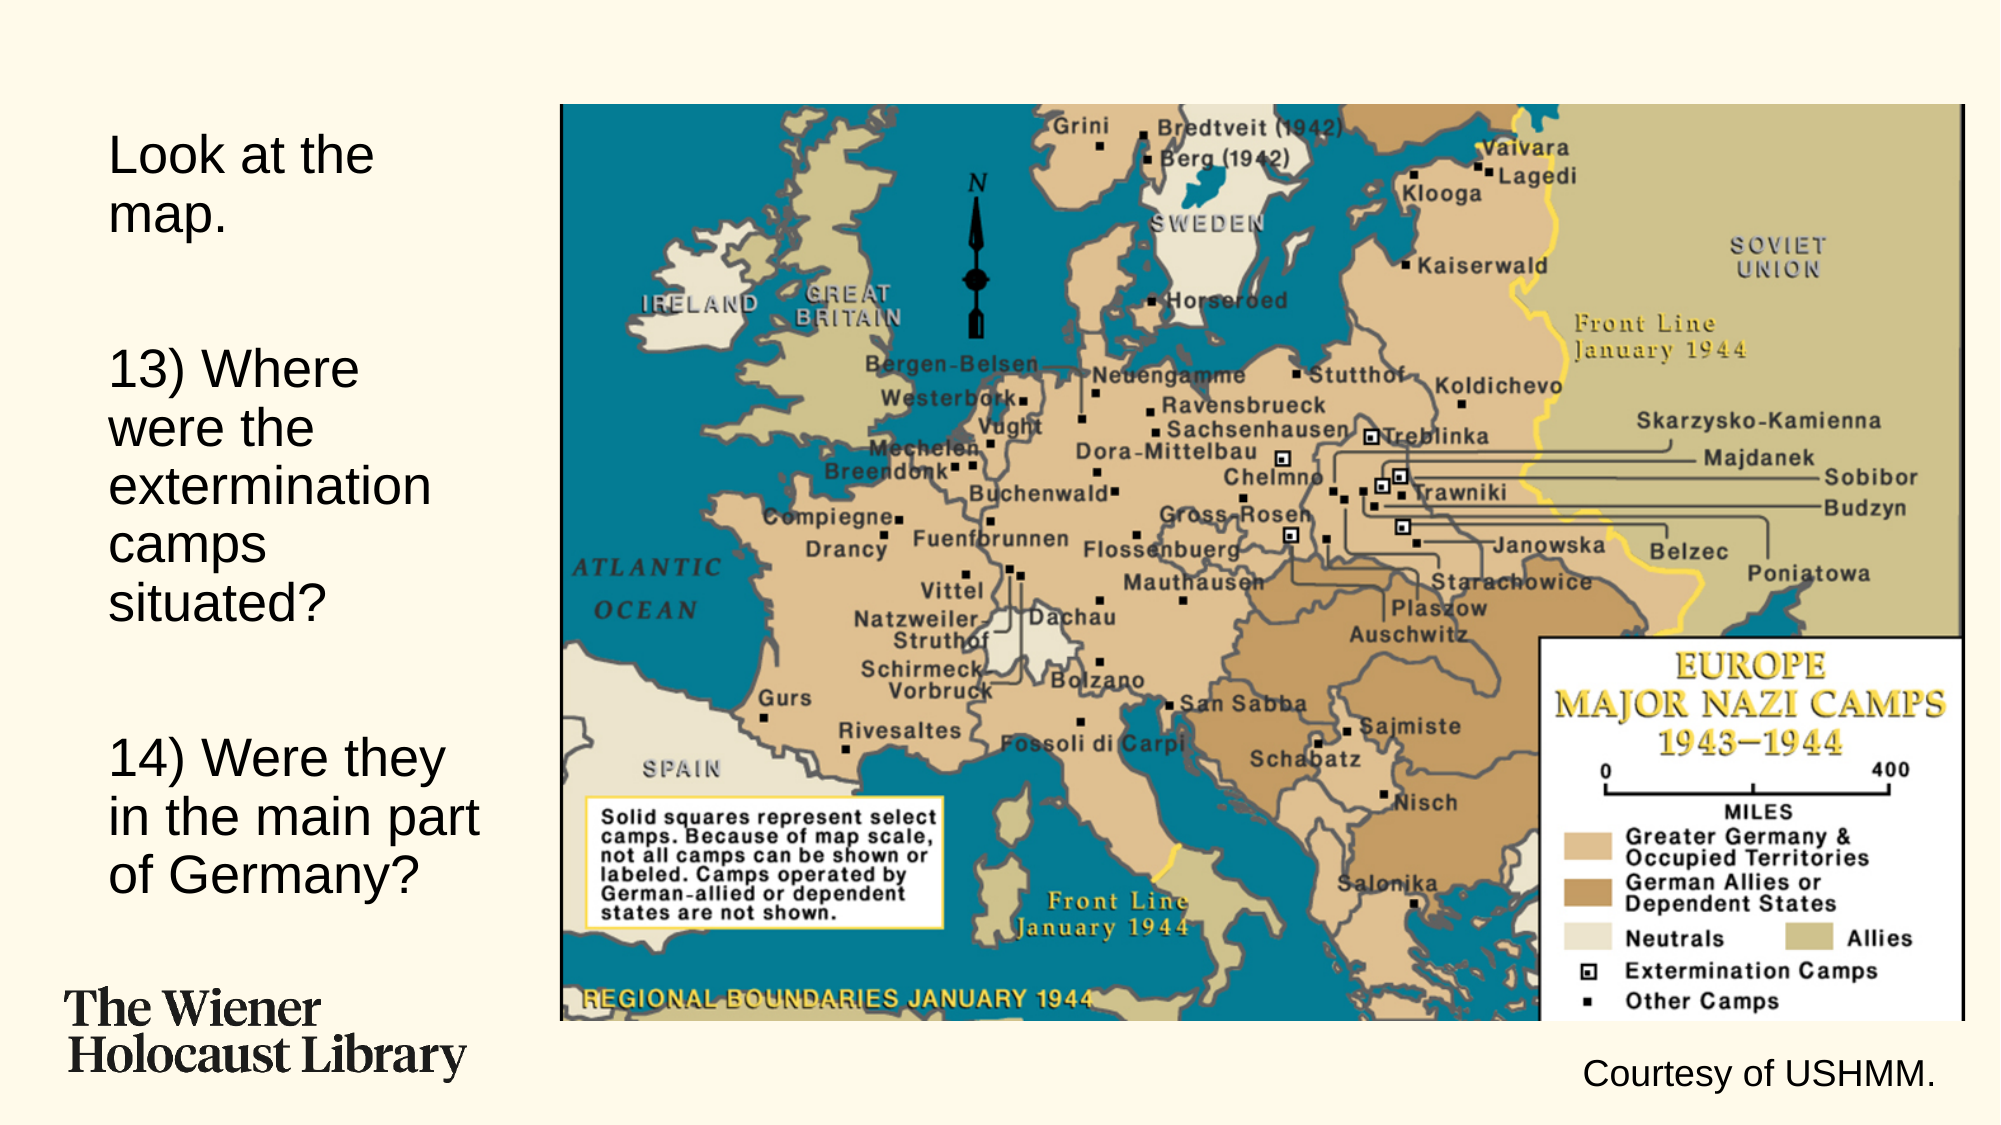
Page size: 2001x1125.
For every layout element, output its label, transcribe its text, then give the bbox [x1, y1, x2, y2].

picture [64, 986, 467, 1083]
list Look at the map. 13) Where were the extermination camps situated? 14) Were they in the main part of Germany? [93, 119, 504, 920]
text_box Courtesy of USHMM. [1567, 919, 2000, 1125]
picture [559, 104, 1966, 1021]
